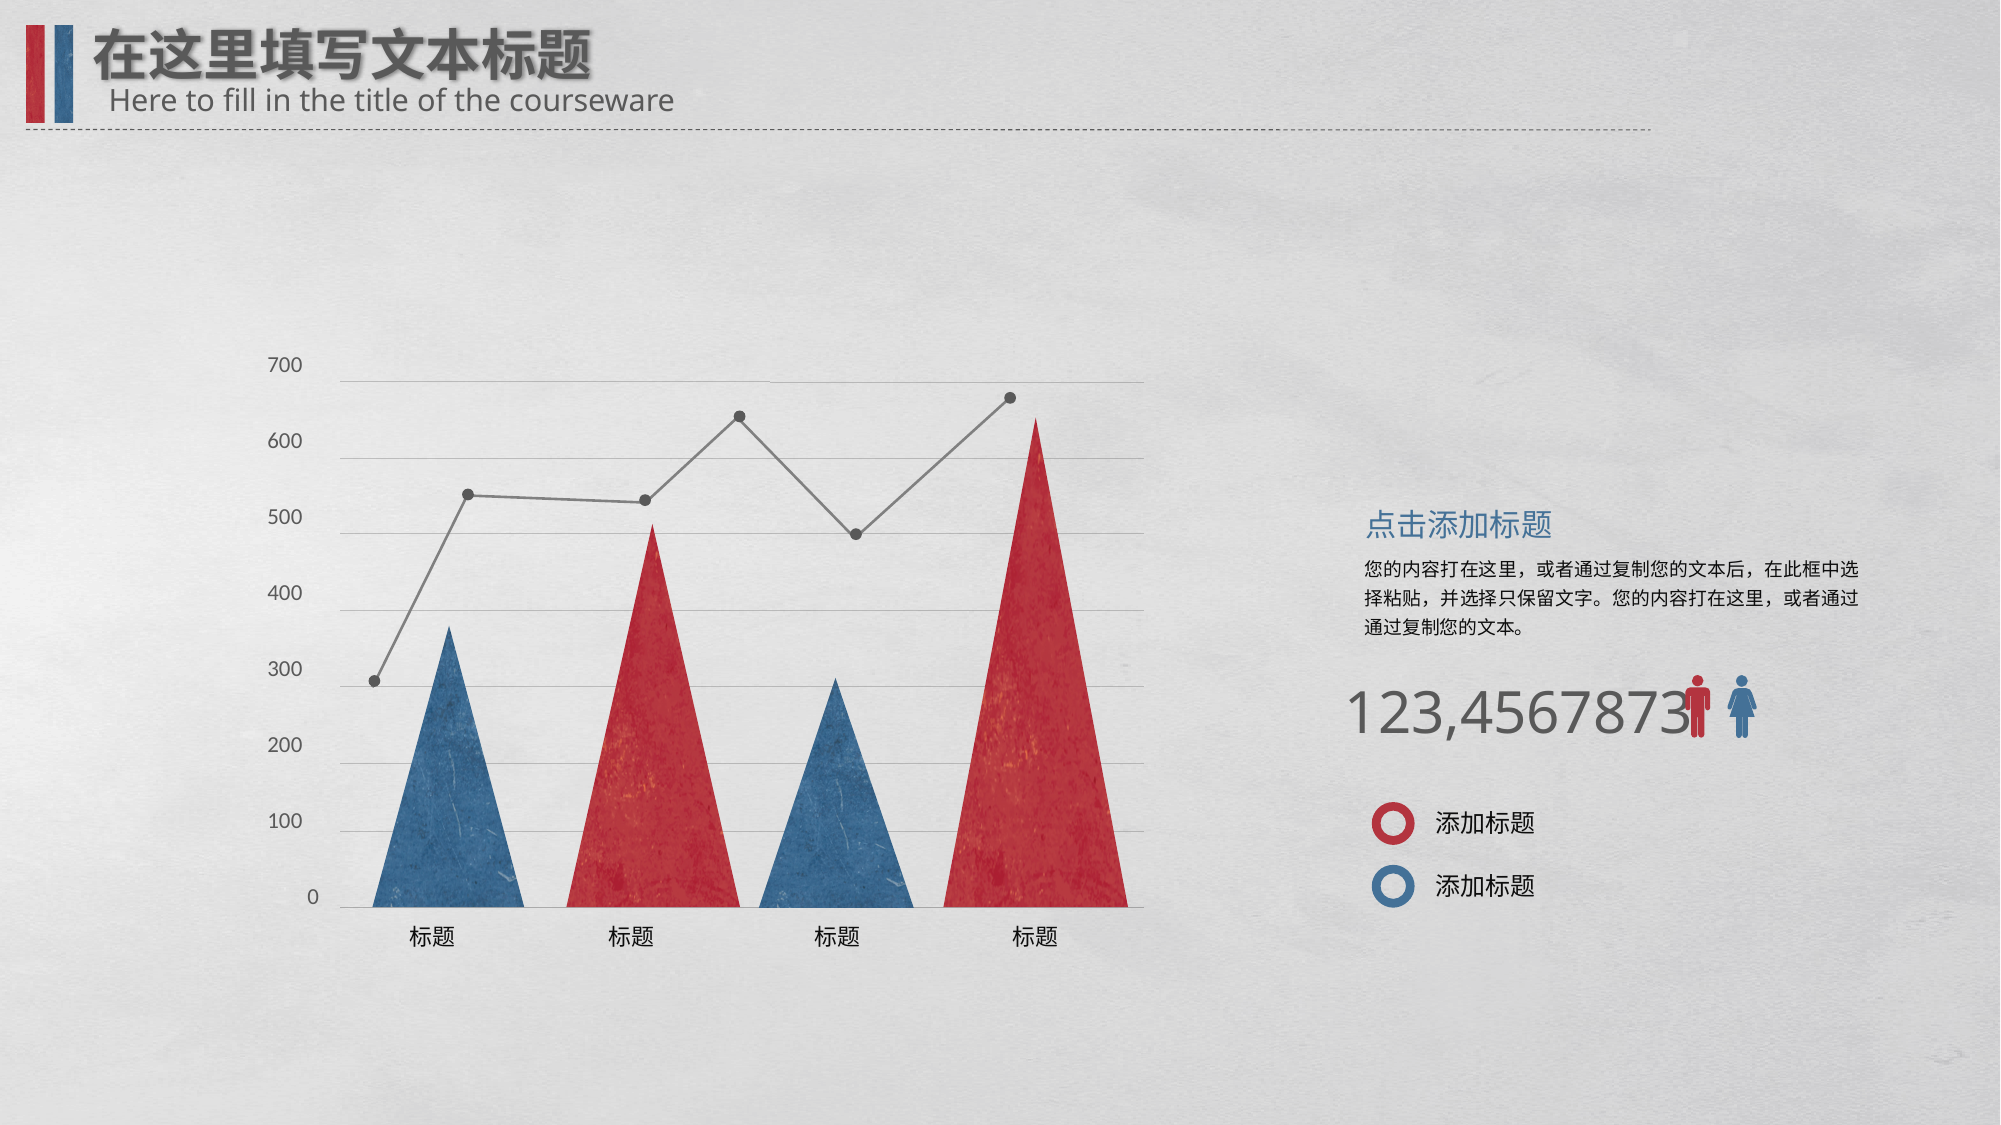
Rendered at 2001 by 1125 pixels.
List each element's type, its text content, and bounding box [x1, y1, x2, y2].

text_box 700 [255, 343, 315, 383]
text_box 600 [255, 419, 315, 459]
text_box 500 [255, 495, 315, 535]
picture [0, 0, 2001, 1125]
text_box [1371, 864, 1415, 908]
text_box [368, 391, 1017, 688]
text_box 0 [295, 876, 331, 916]
text_box 400 [255, 571, 315, 611]
text_box [758, 688, 914, 908]
text_box [54, 25, 74, 124]
text_box 在这里填写文本标题 [78, 12, 787, 95]
text_box [1727, 688, 1757, 739]
text_box [1371, 802, 1415, 845]
text_box 200 [255, 723, 315, 763]
text_box 点击添加标题 [1353, 486, 1578, 543]
text_box [25, 25, 46, 124]
text_box Here to fill in the title of the courseware [93, 73, 690, 125]
text_box 标题 [1000, 916, 1070, 956]
text_box 您的内容打在这里，或者通过复制您的文本后，在此框中选择粘贴，并选择只保留文字。您的内容打在这里，或者通过通过复制您的文本。 [1353, 544, 1871, 644]
text_box 添加标题 [1424, 802, 1548, 844]
text_box 标题 [596, 916, 666, 956]
text_box 标题 [802, 916, 872, 956]
text_box 标题 [397, 916, 468, 956]
text_box 123,4567873 [1333, 669, 1705, 752]
text_box [566, 688, 741, 908]
text_box [372, 688, 525, 908]
text_box 添加标题 [1424, 864, 1548, 907]
text_box 100 [255, 800, 315, 839]
text_box 300 [255, 647, 315, 687]
text_box [1685, 675, 1711, 738]
text_box [943, 417, 1129, 908]
text_box [1736, 675, 1748, 687]
